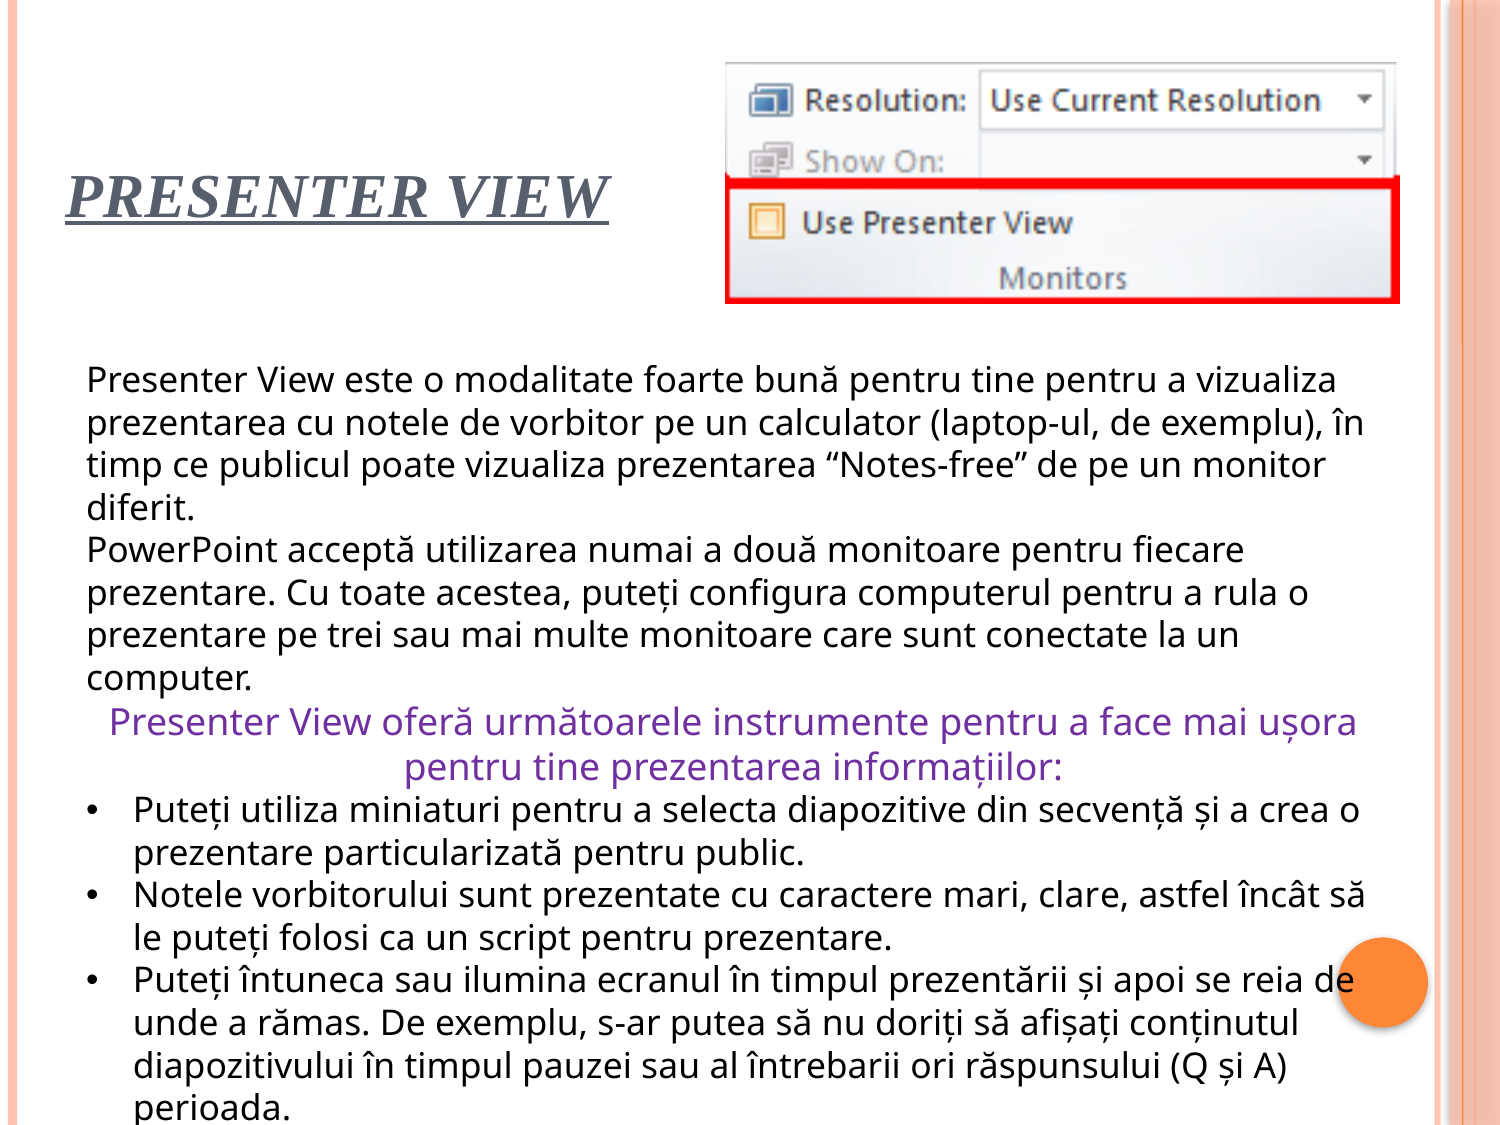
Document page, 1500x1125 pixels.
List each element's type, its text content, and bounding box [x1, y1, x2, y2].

title Presenter View [50, 50, 738, 238]
text_box Presenter View este o modalitate foarte bună pentru tine pentru a vizualiza prezentarea cu notele de vorbitor pe un calculator (laptop-ul, de exemplu), în timp ce publicul poate vizualiza prezentarea “Notes-free” de pe un monitor diferit. PowerPoint acceptă utilizarea numai a două monitoare pentru fiecare prezentare. Cu toate acestea, puteți configura computerul pentru a rula o prezentare pe trei sau mai multe monitoare care sunt conectate la un computer. Presenter View oferă următoarele instrumente pentru a face mai ușora pentru tine prezentarea informațiilor: Puteți utiliza miniaturi pentru a selecta diapozitive din secvență și a crea o prezentare particularizată pentru public. Notele vorbitorului sunt prezentate cu caractere mari, clare, astfel încât să le puteți folosi ca un script pentru prezentare. Puteți întuneca sau ilumina ecranul în timpul prezentării și apoi se reia de unde a rămas. De exemplu, s-ar putea să nu doriți să afișați conținutul diapozitivului în timpul pauzei sau al întrebarii ori răspunsului (Q și A) perioada. [71, 349, 1397, 1125]
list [724, 61, 1401, 304]
